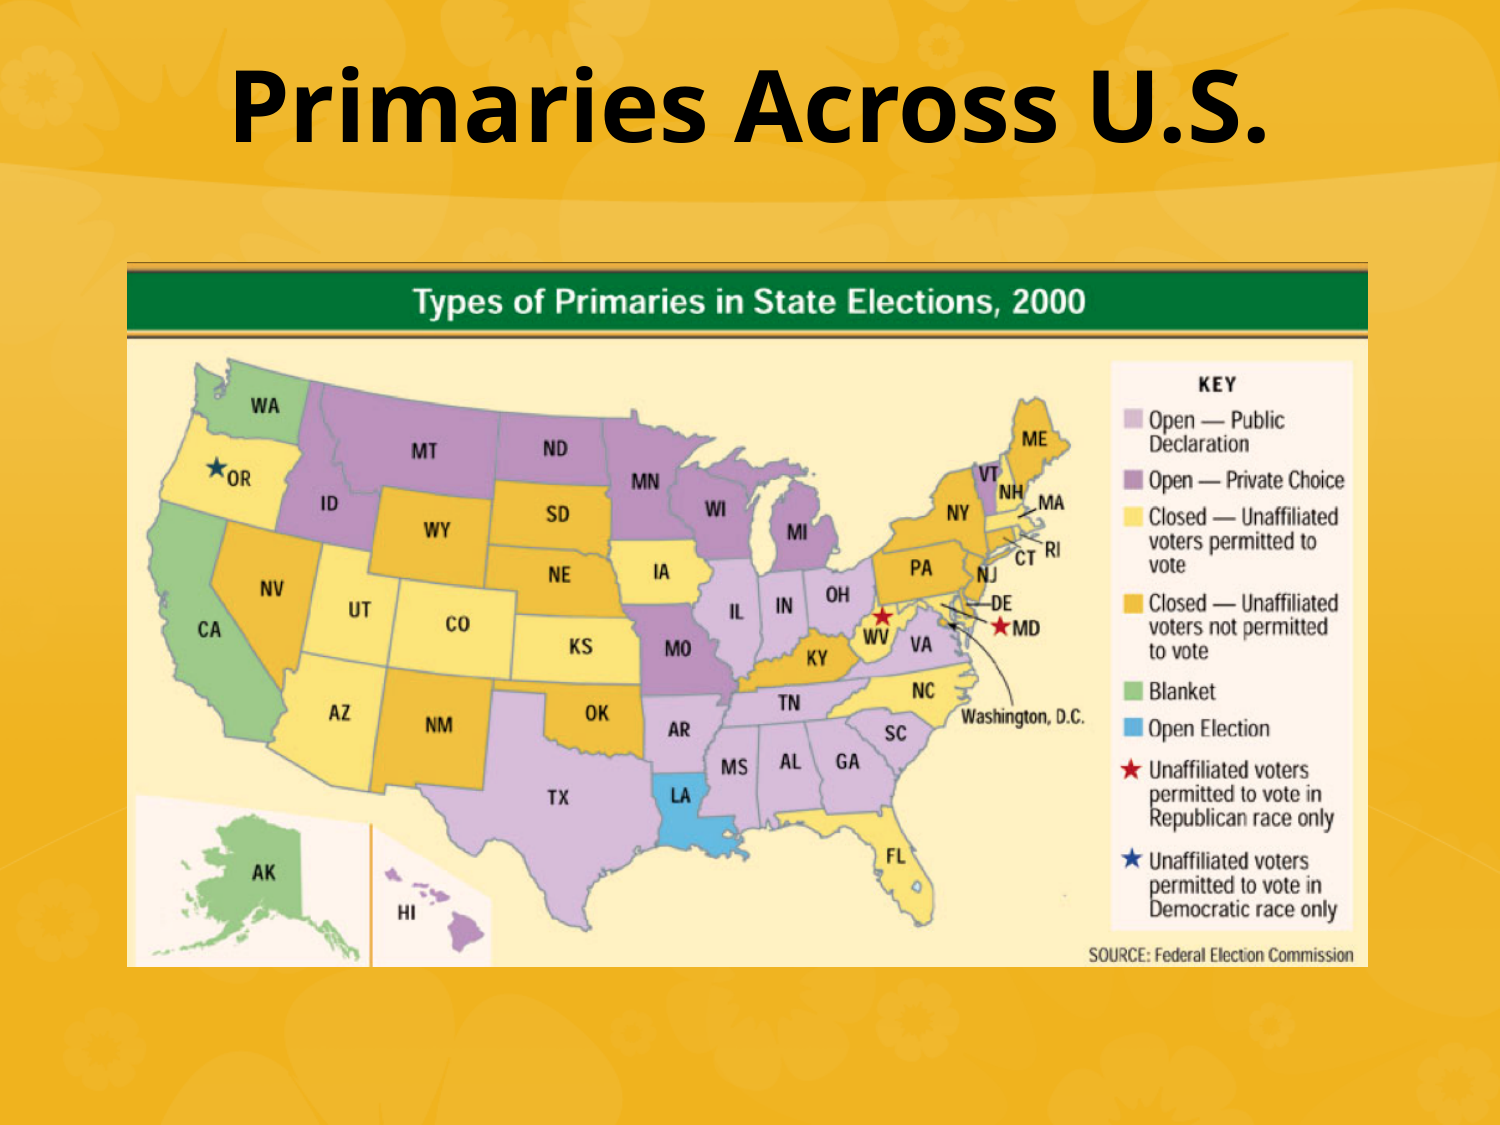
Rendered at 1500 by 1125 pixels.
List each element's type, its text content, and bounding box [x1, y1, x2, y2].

picture [0, 0, 1500, 1125]
title Primaries Across U.S. [127, 14, 1372, 203]
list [127, 262, 1373, 967]
